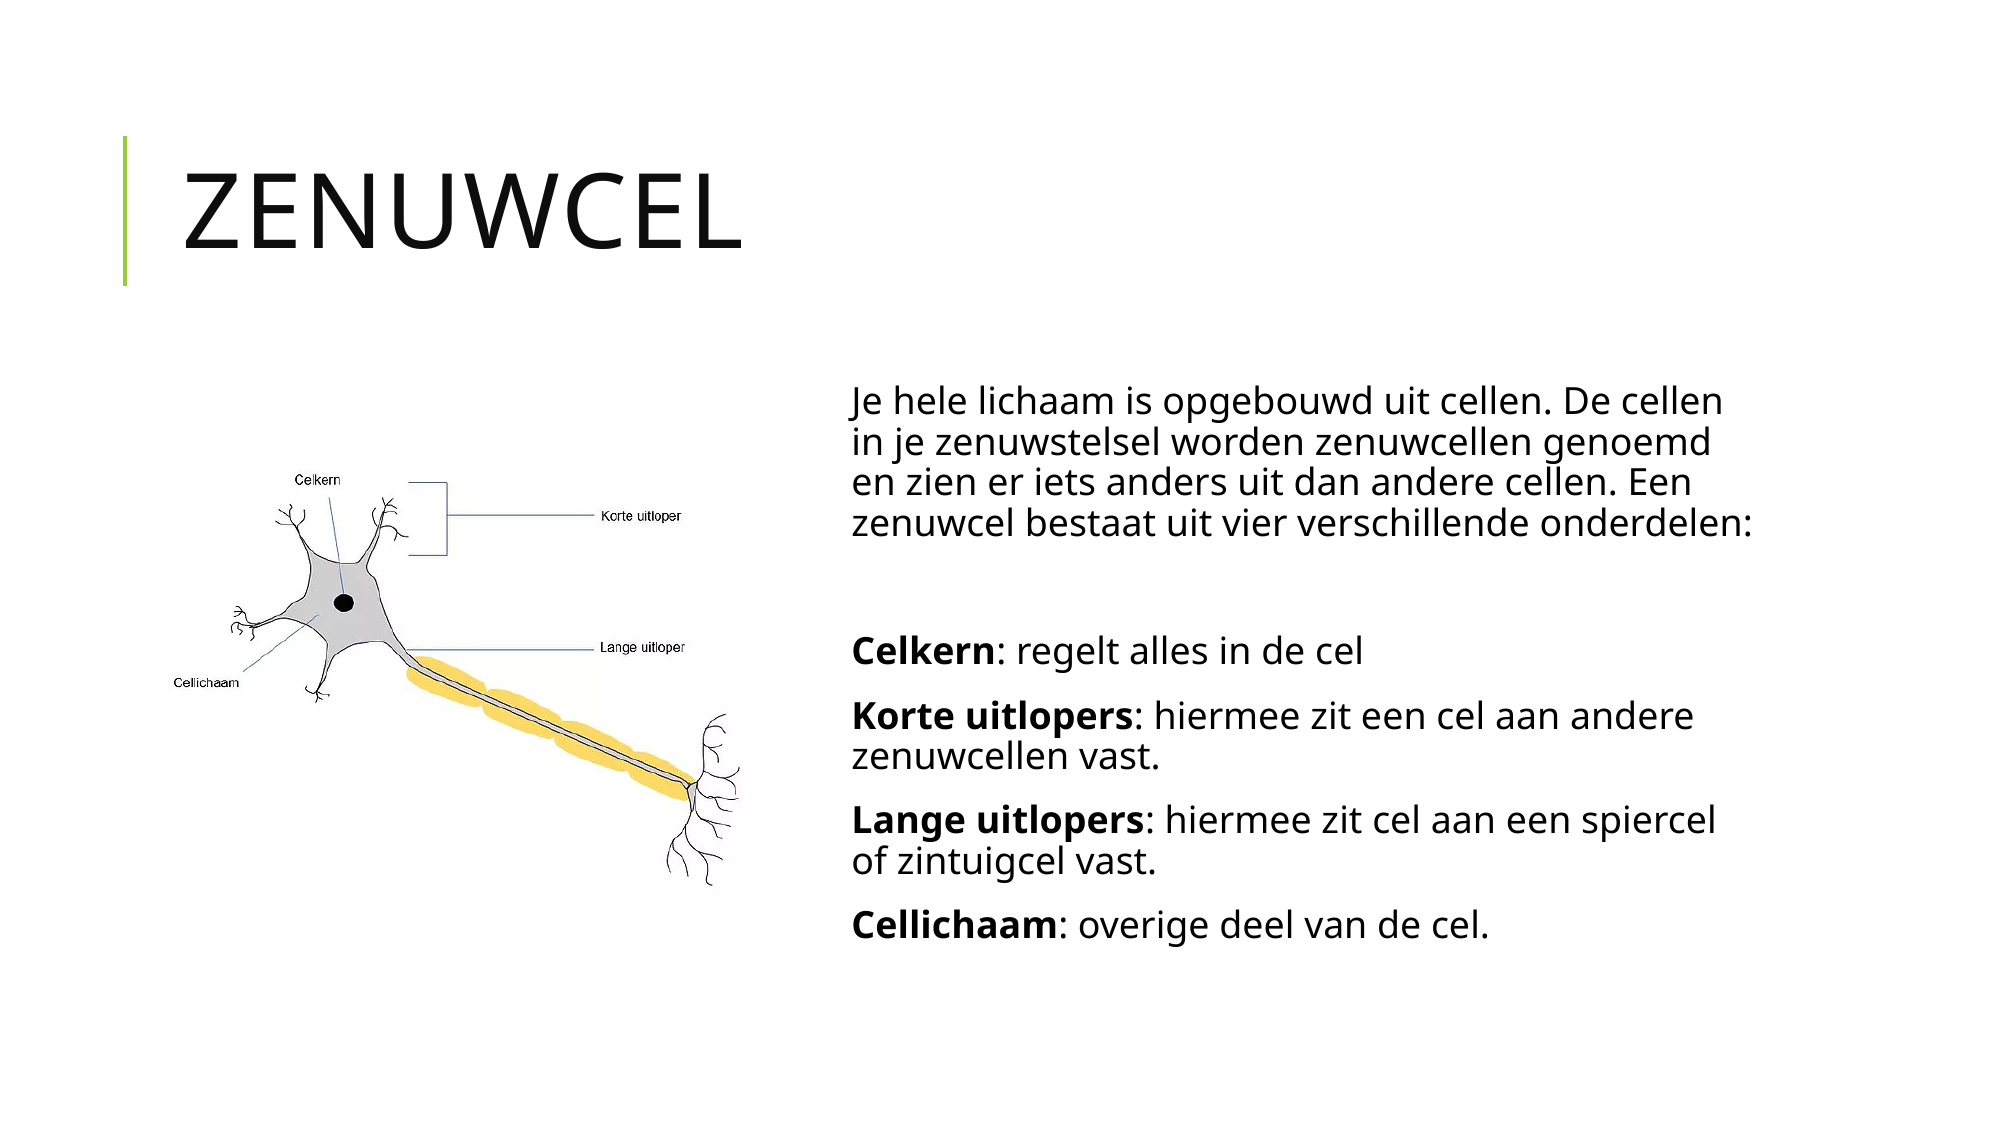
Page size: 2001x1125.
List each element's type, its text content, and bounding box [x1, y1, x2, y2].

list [167, 459, 762, 890]
list Je hele lichaam is opgebouwd uit cellen. De cellen in je zenuwstelsel worden zenuwcellen genoemd en zien er iets anders uit dan andere cellen. Een zenuwcel bestaat uit vier verschillende onderdelen: Celkern: regelt alles in de cel Korte uitlopers: hiermee zit een cel aan andere zenuwcellen vast. Lange uitlopers: hiermee zit cel aan een spiercel of zintuigcel vast. Cellichaam: overige deel van de cel. [830, 375, 1763, 1035]
title Zenuwcel [168, 96, 1763, 342]
